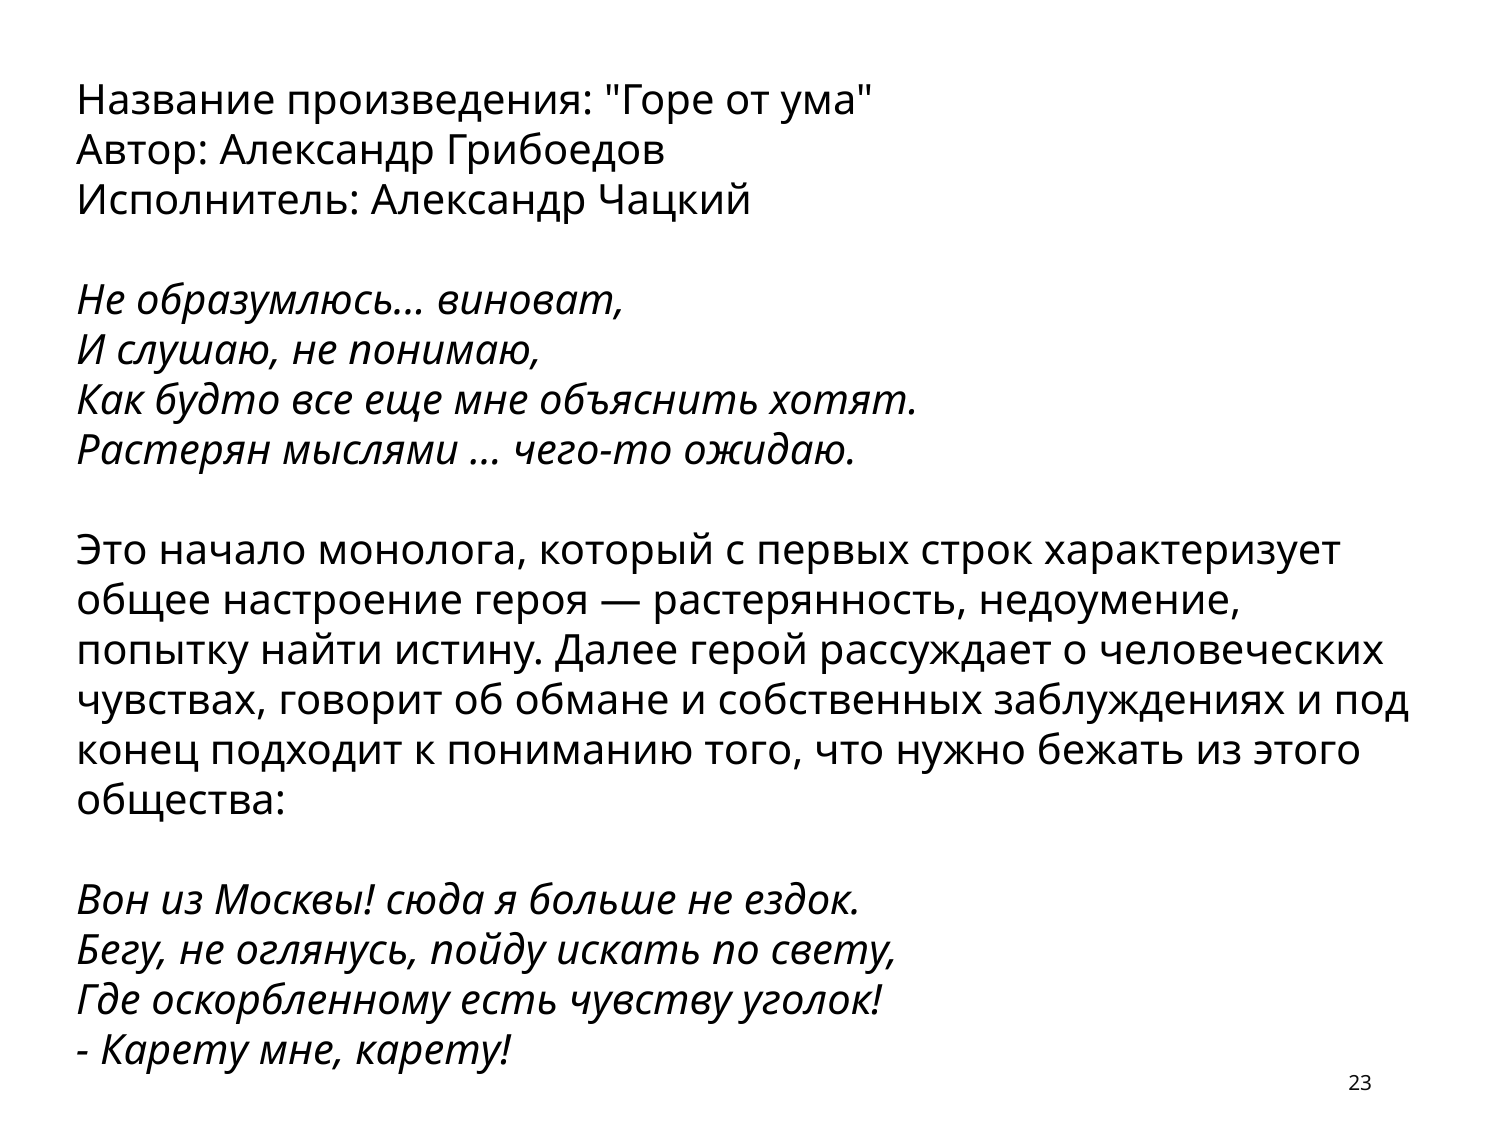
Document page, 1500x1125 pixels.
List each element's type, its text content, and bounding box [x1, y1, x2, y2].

slide_number 23 [1333, 1061, 1454, 1107]
text_box Название произведения: "Горе от ума" Автор: Александр Грибоедов Исполнитель: Александр Чацкий Не образумлюсь... виноват, И слушаю, не понимаю, Как будто все еще мне объяснить хотят. Растерян мыслями ... чего-то ожидаю. Это начало монолога, который с первых строк характеризует общее настроение героя — растерянность, недоумение, попытку найти истину. Далее герой рассуждает о человеческих чувствах, говорит об обмане и собственных заблуждениях и под конец подходит к пониманию того, что нужно бежать из этого общества: Вон из Москвы! сюда я больше не ездок. Бегу, не оглянусь, пойду искать по свету, Где оскорбленному есть чувству уголок! - Карету мне, карету! [61, 65, 1436, 1081]
